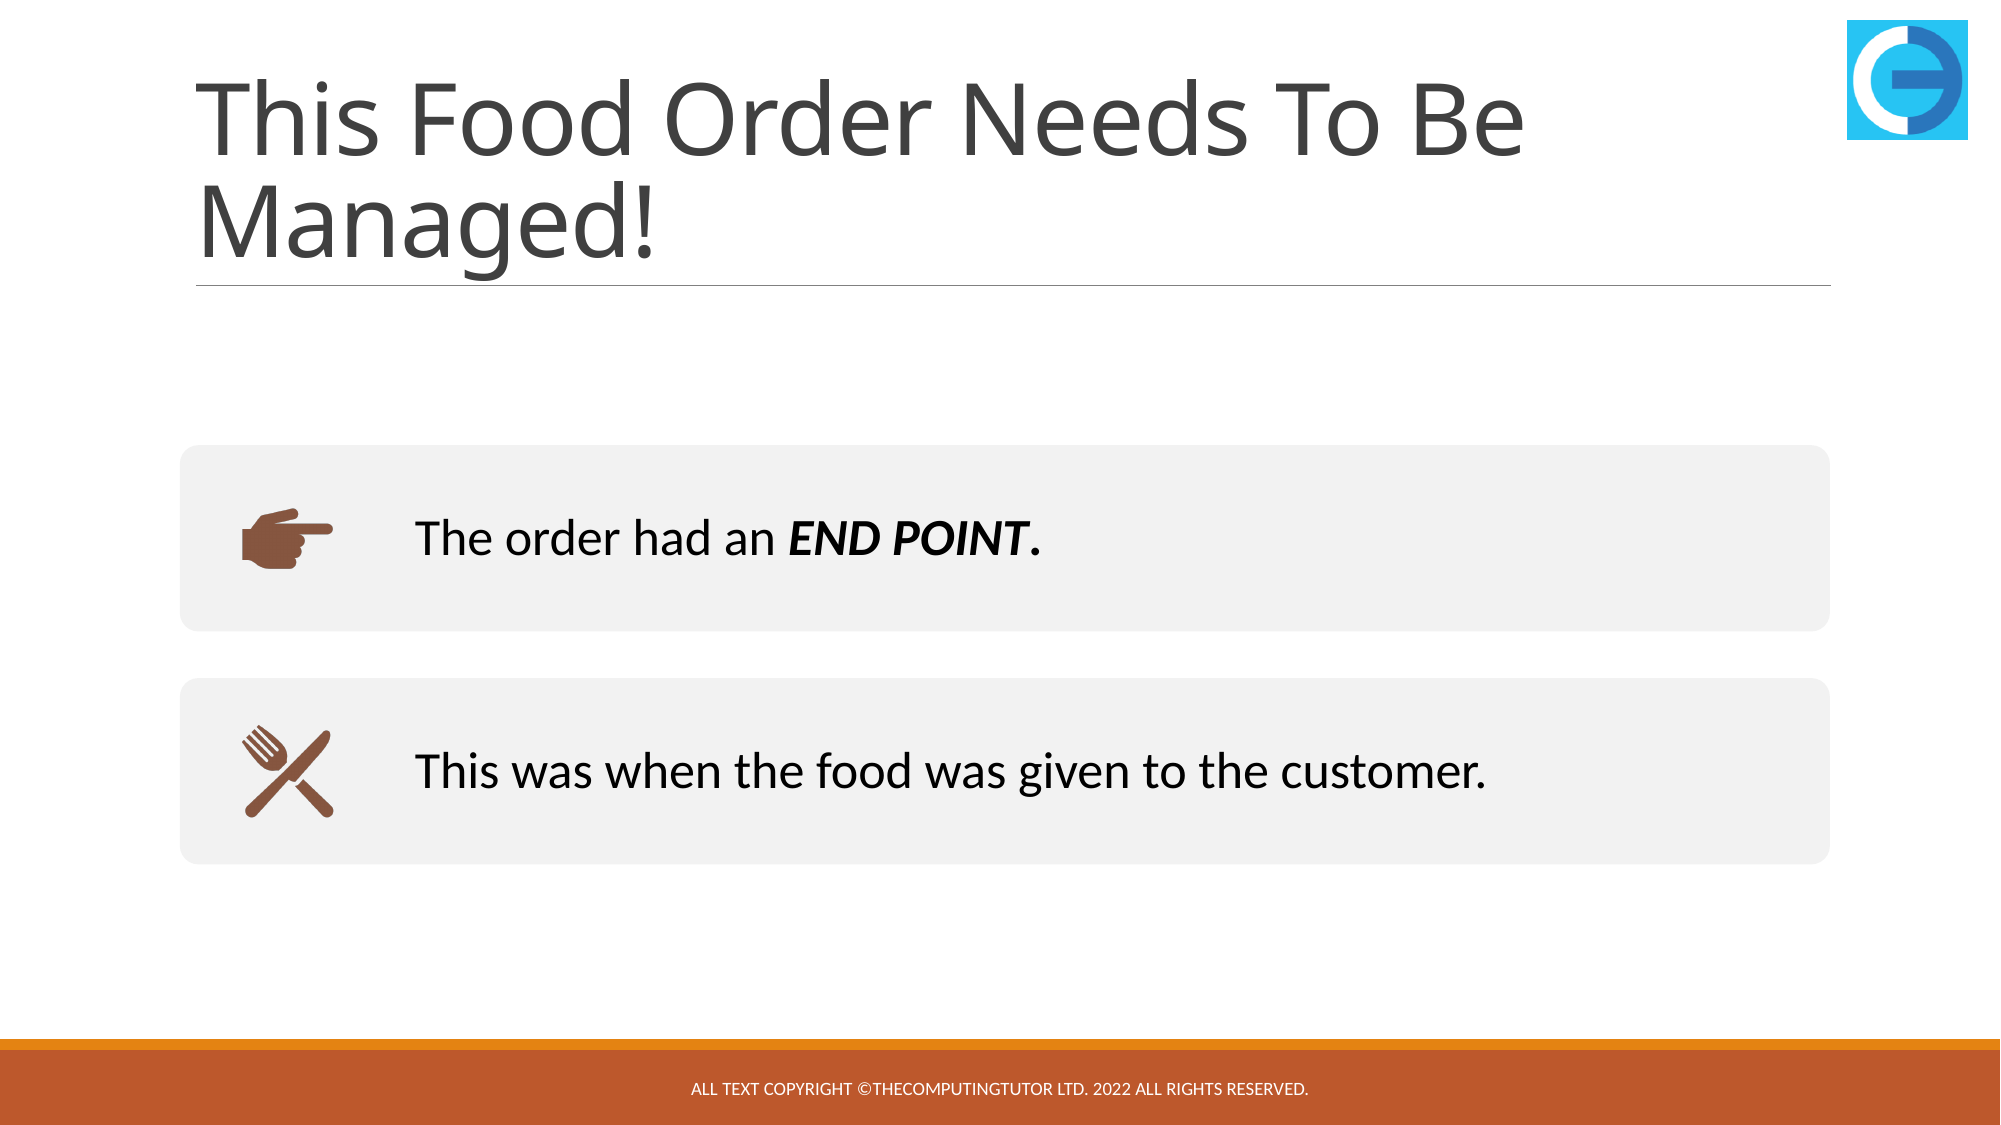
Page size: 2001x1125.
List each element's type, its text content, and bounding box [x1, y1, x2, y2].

picture [1847, 20, 1968, 140]
footer All text copyright ©TheComputingTutor Ltd. 2022 All rights Reserved. [604, 1059, 1396, 1120]
title This Food Order Needs To Be Managed! [180, 47, 1830, 285]
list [179, 343, 1831, 966]
